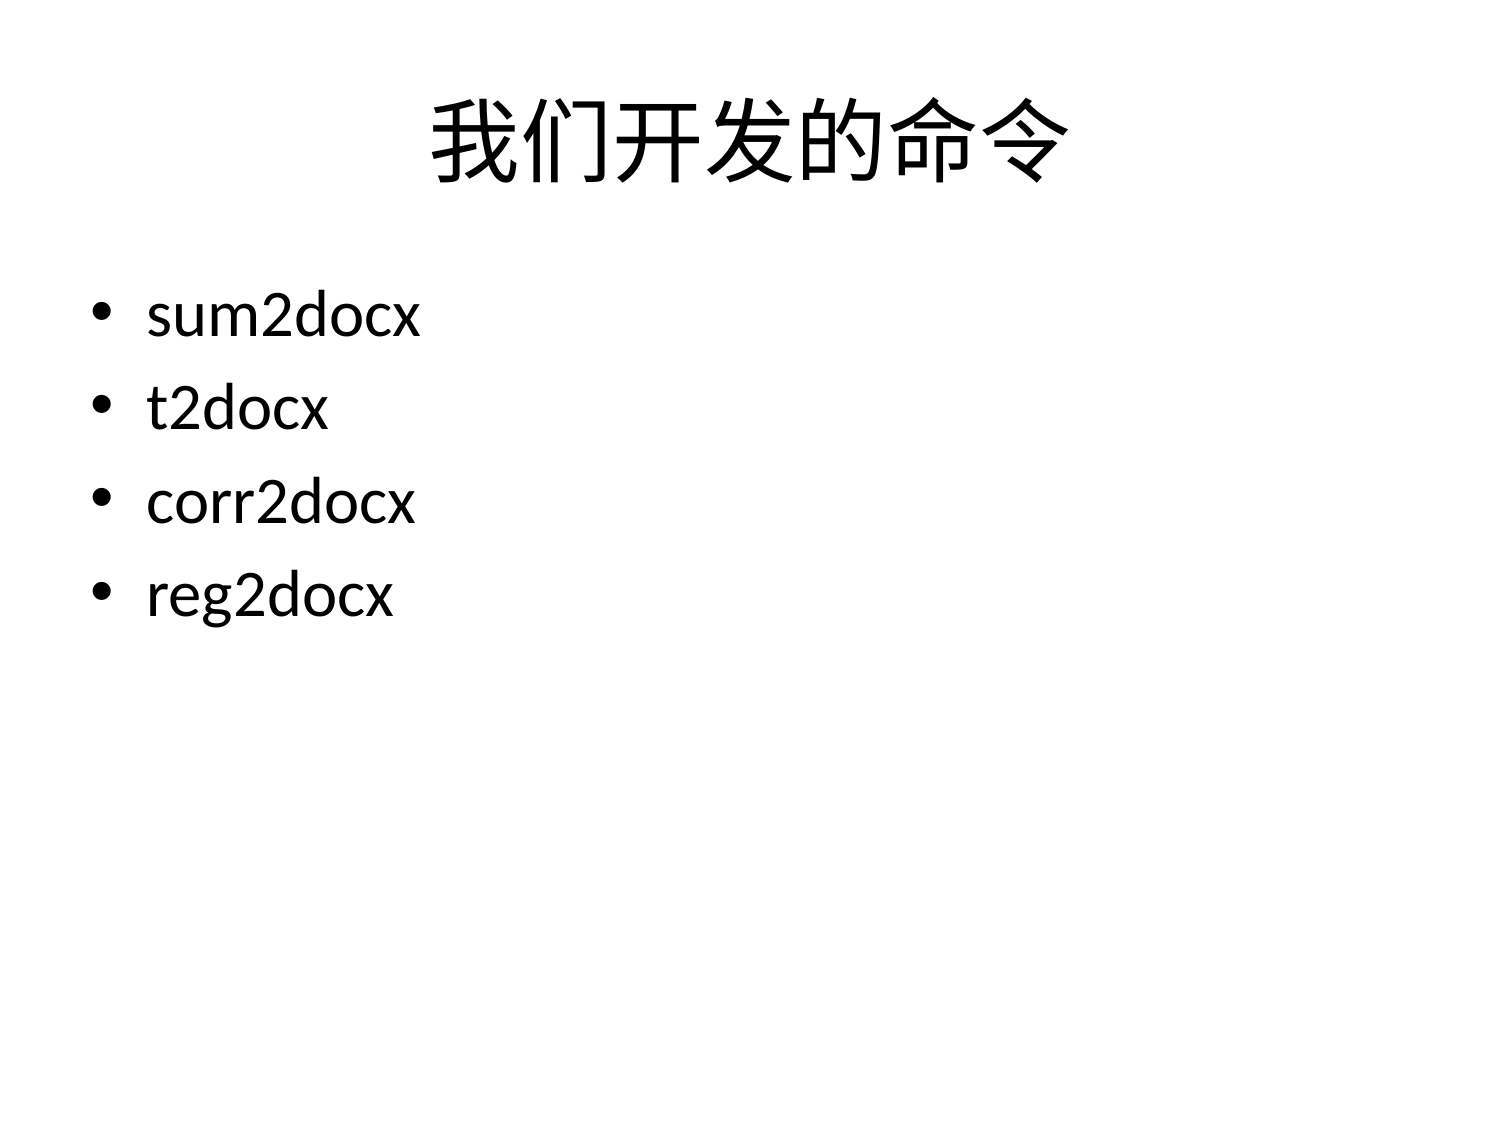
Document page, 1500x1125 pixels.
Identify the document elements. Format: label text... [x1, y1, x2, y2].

list sum2docx t2docx corr2docx reg2docx [75, 262, 1425, 1005]
title 我们开发的命令 [75, 45, 1425, 233]
